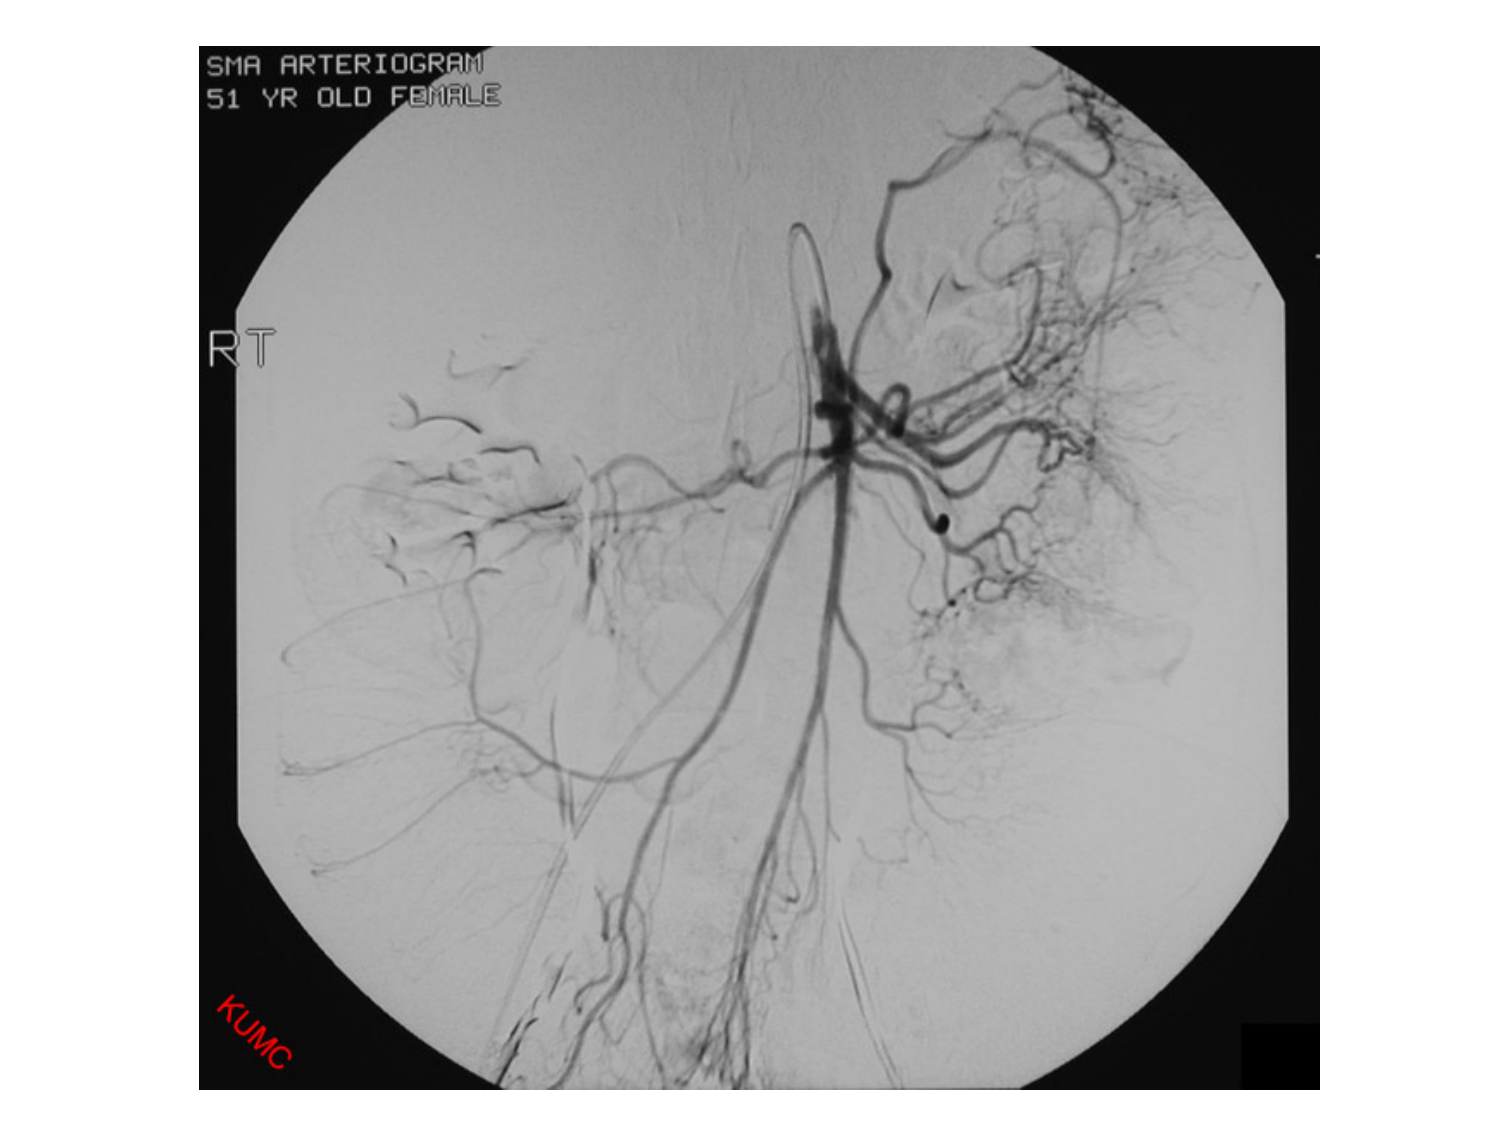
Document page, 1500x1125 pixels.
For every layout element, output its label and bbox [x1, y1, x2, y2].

picture [198, 46, 1320, 1091]
